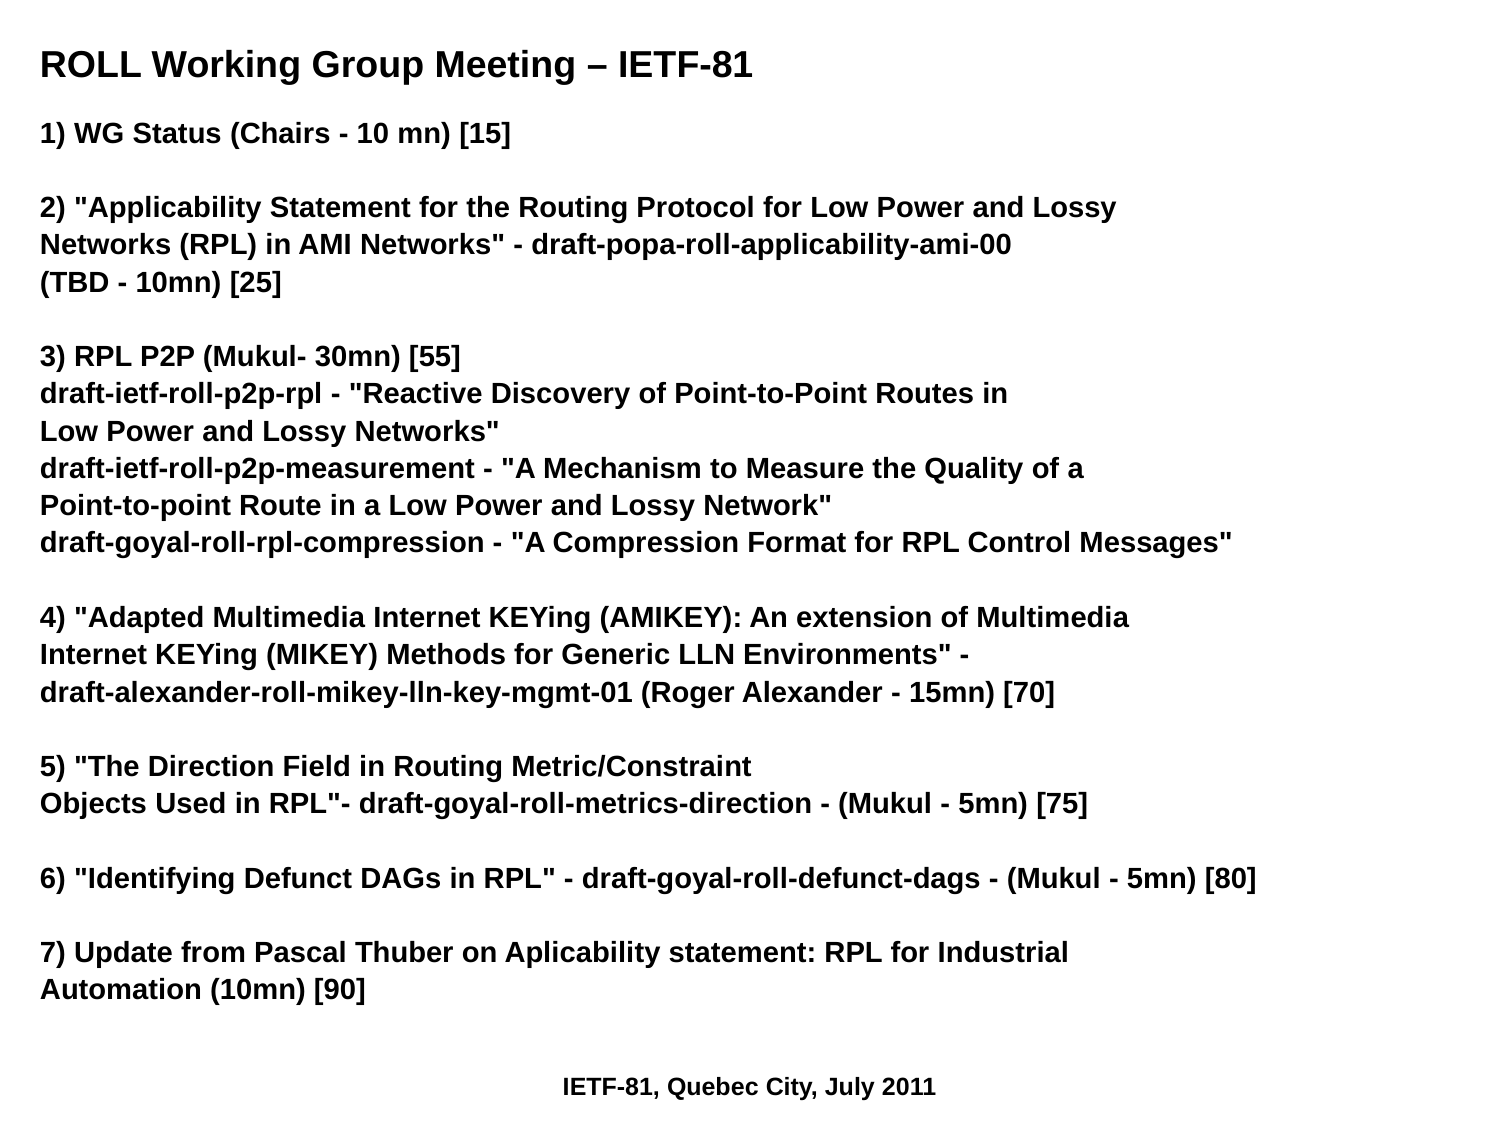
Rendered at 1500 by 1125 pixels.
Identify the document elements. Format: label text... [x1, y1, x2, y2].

footer IETF-81, Quebec City, July 2011 [424, 1062, 1075, 1125]
list ROLL Working Group Meeting – IETF-81 1) WG Status (Chairs - 10 mn) [15] 2) "Applicability Statement for the Routing Protocol for Low Power and Lossy Networks (RPL) in AMI Networks" - draft-popa-roll-applicability-ami-00 (TBD - 10mn) [25] 3) RPL P2P (Mukul- 30mn) [55] draft-ietf-roll-p2p-rpl - "Reactive Discovery of Point-to-Point Routes in Low Power and Lossy Networks" draft-ietf-roll-p2p-measurement - "A Mechanism to Measure the Quality of a Point-to-point Route in a Low Power and Lossy Network" draft-goyal-roll-rpl-compression - "A Compression Format for RPL Control Messages" 4) "Adapted Multimedia Internet KEYing (AMIKEY): An extension of Multimedia Internet KEYing (MIKEY) Methods for Generic LLN Environments" - draft-alexander-roll-mikey-lln-key-mgmt-01 (Roger Alexander - 15mn) [70] 5) "The Direction Field in Routing Metric/Constraint Objects Used in RPL"- draft-goyal-roll-metrics-direction - (Mukul - 5mn) [75] 6) "Identifying Defunct DAGs in RPL" - draft-goyal-roll-defunct-dags - (Mukul - 5mn) [80] 7) Update from Pascal Thuber on Aplicability statement: RPL for Industrial Automation (10mn) [90] [24, 37, 1476, 938]
